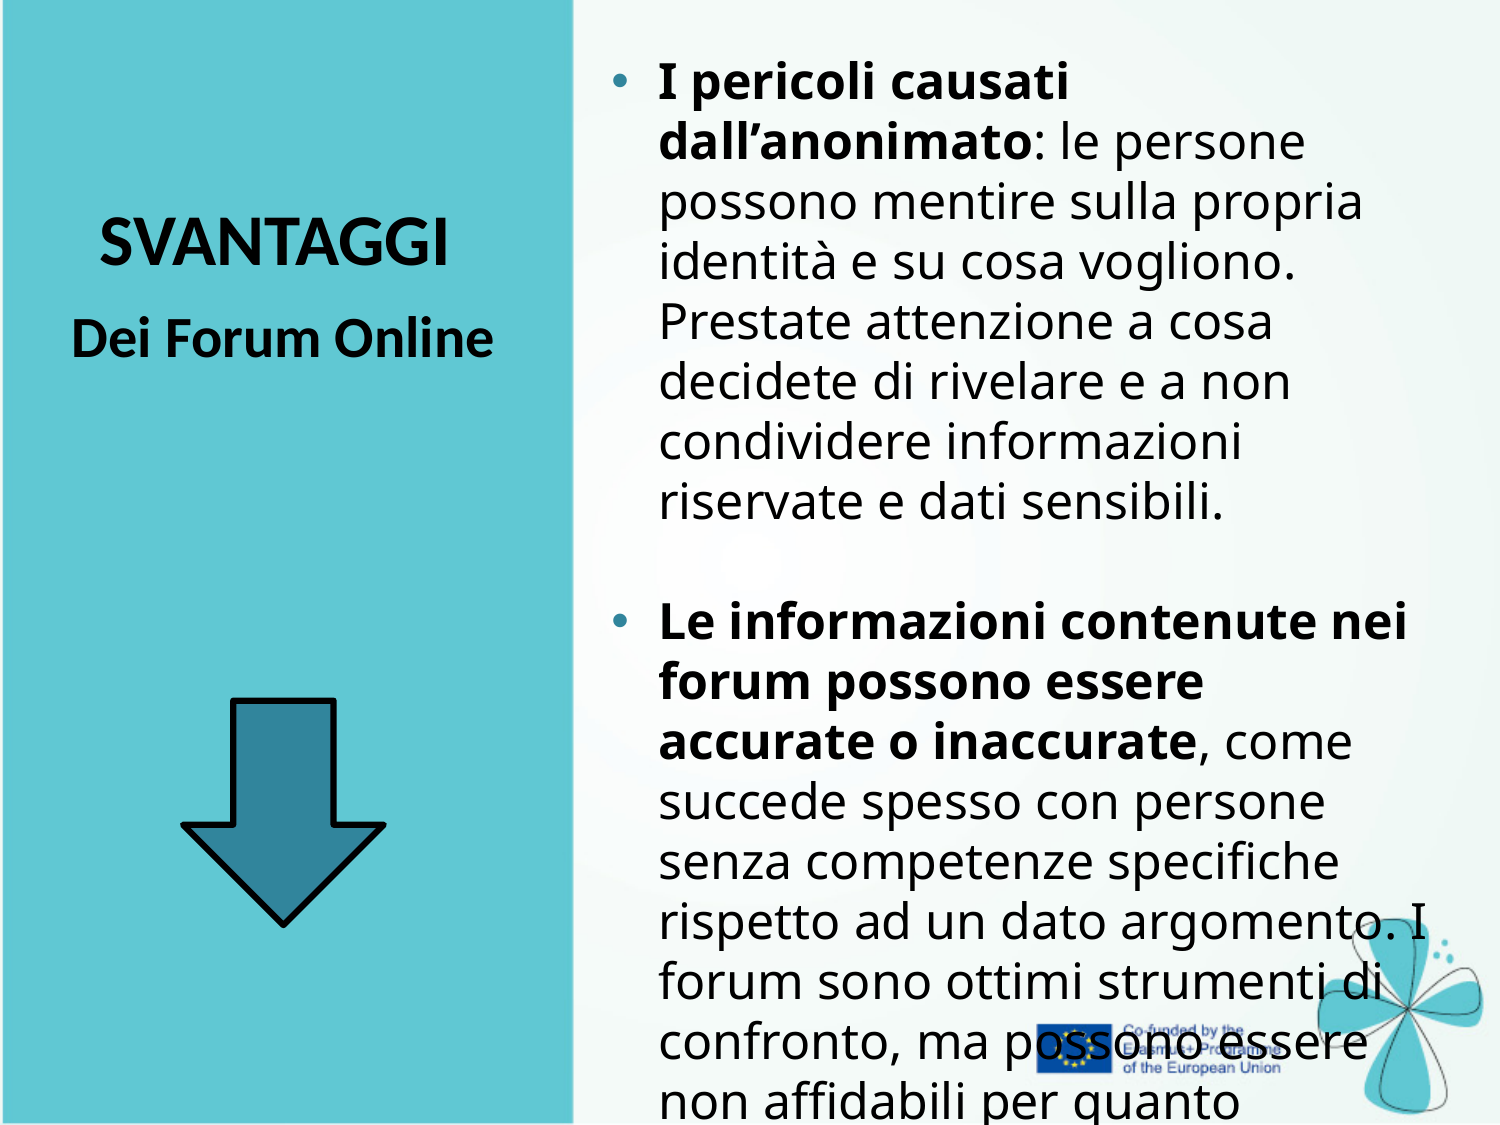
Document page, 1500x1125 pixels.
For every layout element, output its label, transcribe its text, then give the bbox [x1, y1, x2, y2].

picture [0, 0, 1500, 1125]
table_header Svantaggi Dei Forum Online [11, 200, 556, 372]
text_box I pericoli causati dall’anonimato: le persone possono mentire sulla propria identità e su cosa vogliono. Prestate attenzione a cosa decidete di rivelare e a non condividere informazioni riservate e dati sensibili. Le informazioni contenute nei forum possono essere accurate o inaccurate, come succede spesso con persone senza competenze specifiche rispetto ad un dato argomento. I forum sono ottimi strumenti di confronto, ma possono essere non affidabili per quanto riguarda le informazioni corrette. [596, 42, 1447, 1125]
text_box [181, 698, 386, 928]
